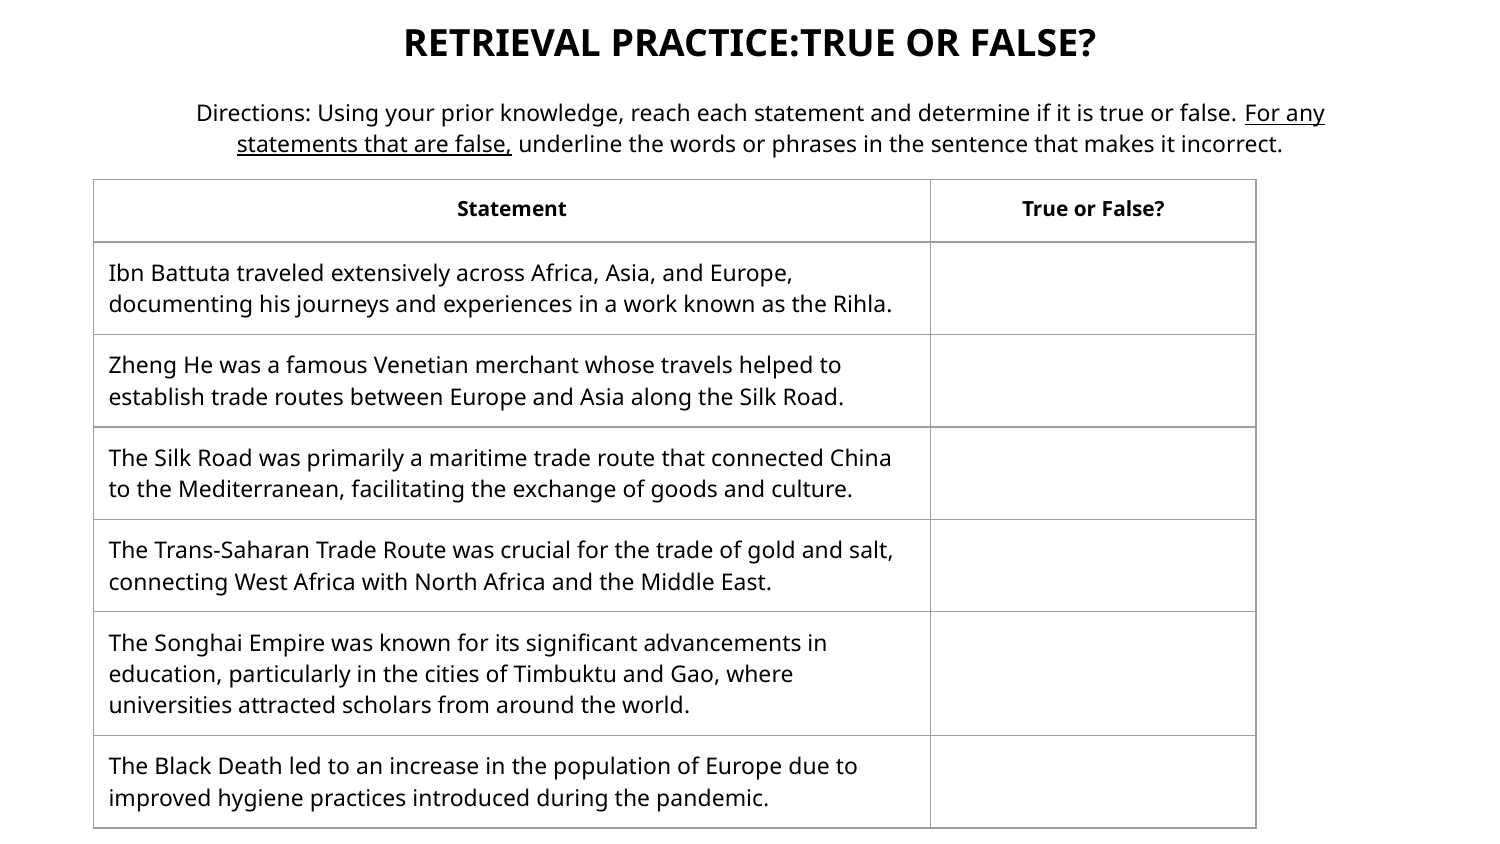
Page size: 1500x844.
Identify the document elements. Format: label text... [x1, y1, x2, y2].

table_cell The Songhai Empire was known for its significant advancements in education, particularly in the cities of Timbuktu and Gao, where universities attracted scholars from around the world. [94, 612, 930, 735]
table_cell Ibn Battuta traveled extensively across Africa, Asia, and Europe, documenting his journeys and experiences in a work known as the Rihla. [94, 243, 930, 334]
table_cell Zheng He was a famous Venetian merchant whose travels helped to establish trade routes between Europe and Asia along the Silk Road. [94, 335, 930, 426]
table_header Statement [94, 180, 930, 241]
table_header True or False? [931, 180, 1255, 241]
table_cell [931, 736, 1255, 827]
list RETRIEVAL PRACTICE:TRUE OR FALSE? [318, 18, 1181, 84]
table_cell [931, 428, 1255, 519]
table_cell [931, 520, 1255, 611]
text_box Directions: Using your prior knowledge, reach each statement and determine if it is true or false. For any statements that are false, underline the words or phrases in the sentence that makes it incorrect. [172, 84, 1349, 169]
table_cell [931, 612, 1255, 735]
table_cell [931, 335, 1255, 426]
table_cell The Silk Road was primarily a maritime trade route that connected China to the Mediterranean, facilitating the exchange of goods and culture. [94, 428, 930, 519]
table_cell The Black Death led to an increase in the population of Europe due to improved hygiene practices introduced during the pandemic. [94, 736, 930, 827]
table_cell The Trans-Saharan Trade Route was crucial for the trade of gold and salt, connecting West Africa with North Africa and the Middle East. [94, 520, 930, 611]
table_cell [931, 243, 1255, 334]
